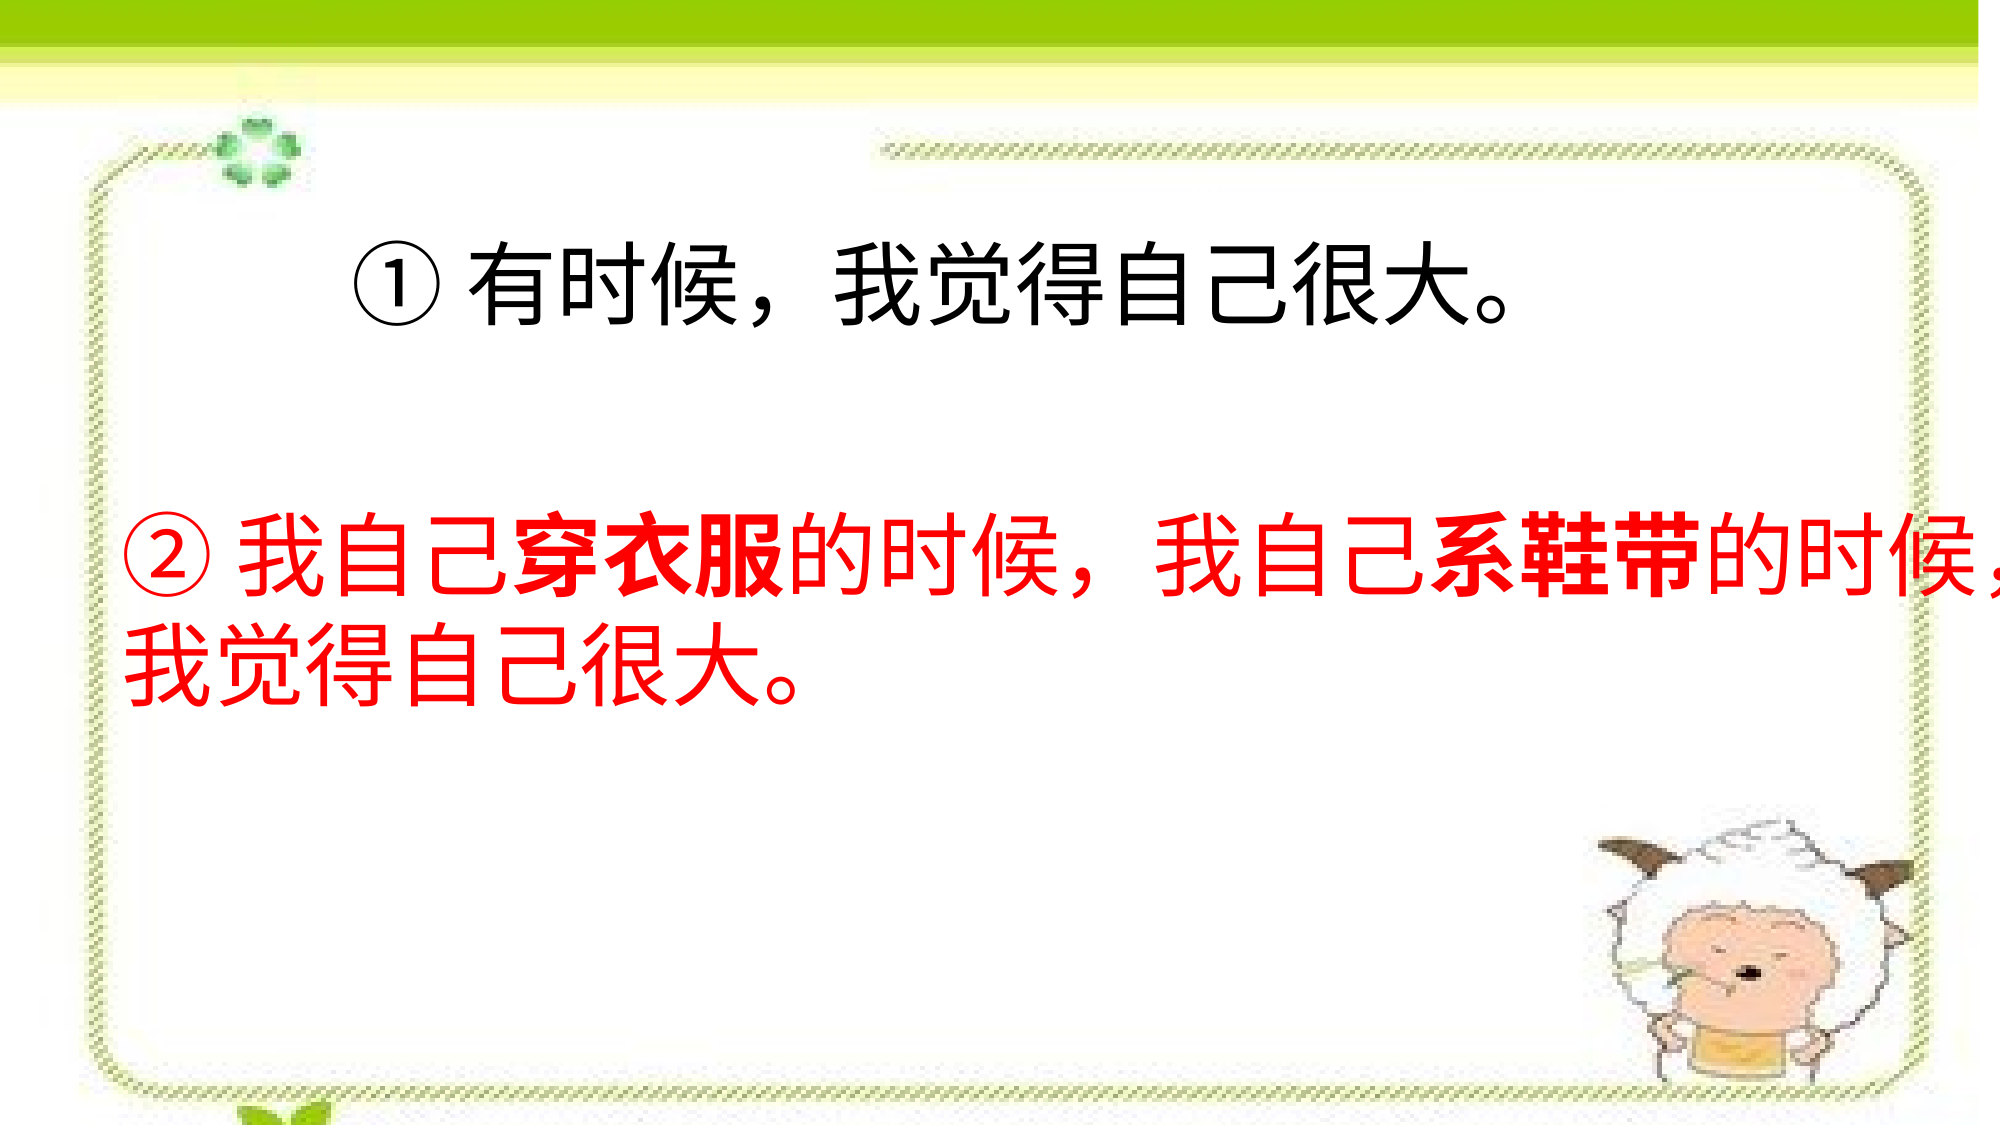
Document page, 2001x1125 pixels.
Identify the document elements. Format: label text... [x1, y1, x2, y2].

picture [0, 0, 1979, 1125]
text_box ②我自己穿衣服的时候，我自己系鞋带的时候，我觉得自己很大。 [1983, 490, 2000, 835]
